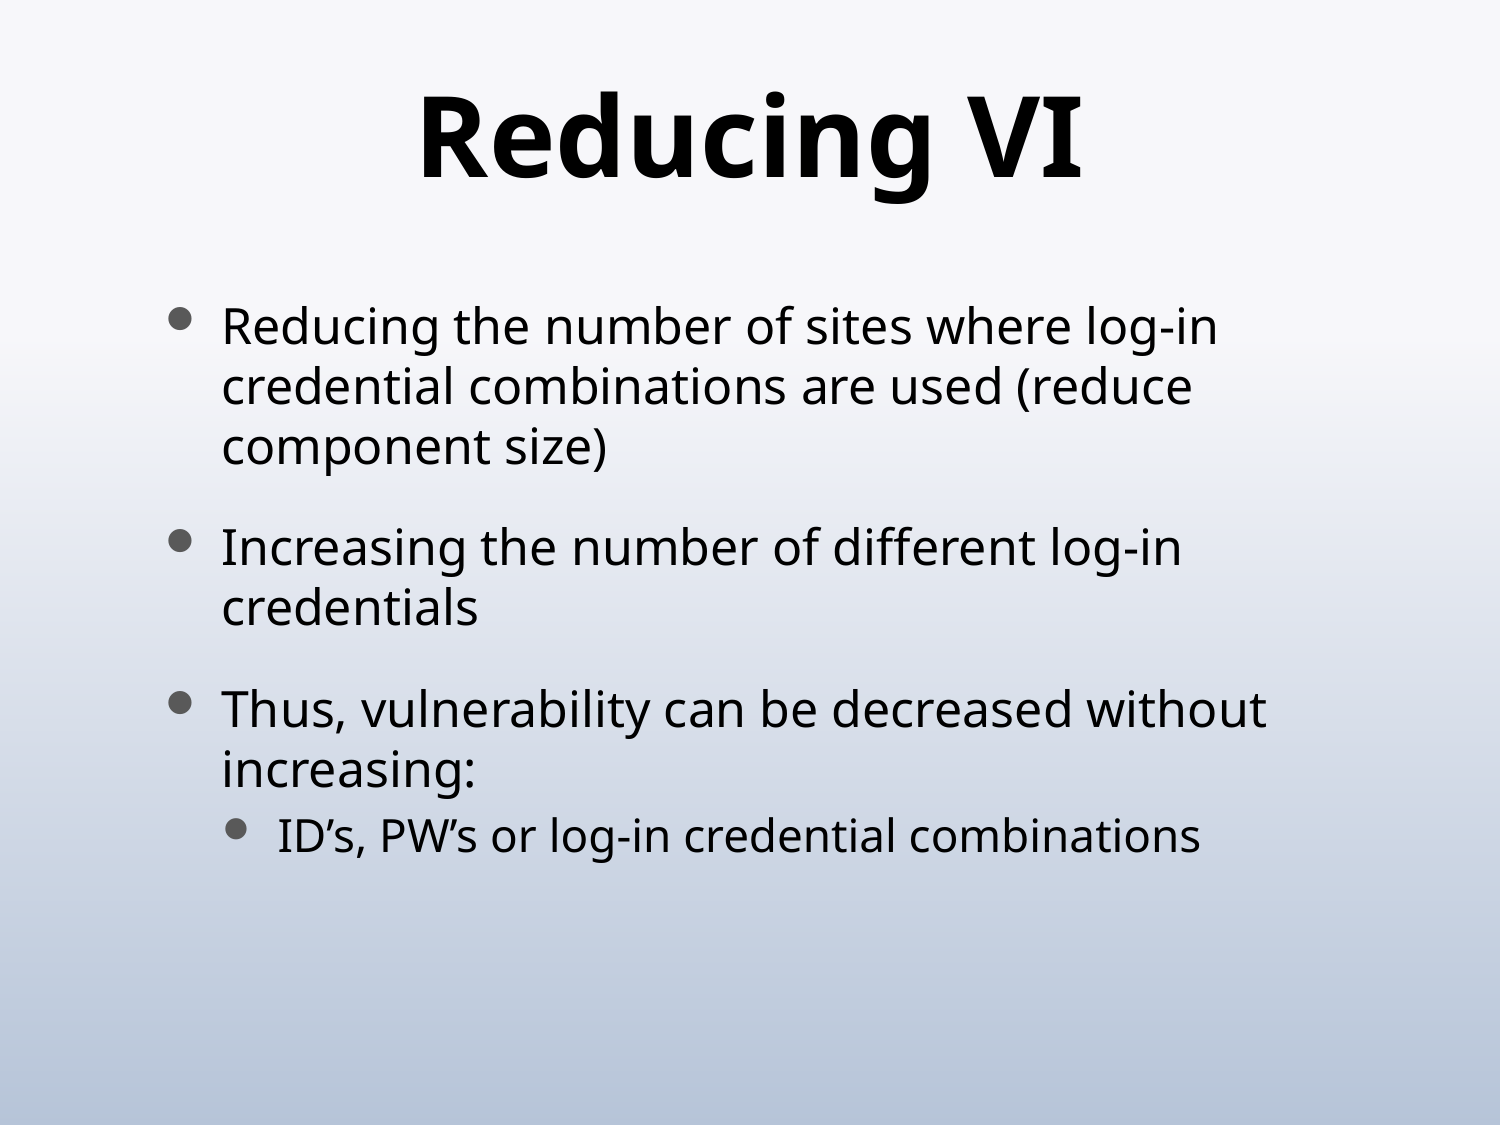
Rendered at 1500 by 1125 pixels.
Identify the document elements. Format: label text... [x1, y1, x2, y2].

list Reducing the number of sites where log-in credential combinations are used (reduce component size) Increasing the number of different log-in credentials Thus, vulnerability can be decreased without increasing: ID’s, PW’s or log-in credential combinations [150, 286, 1350, 993]
title Reducing VI [150, 37, 1350, 245]
